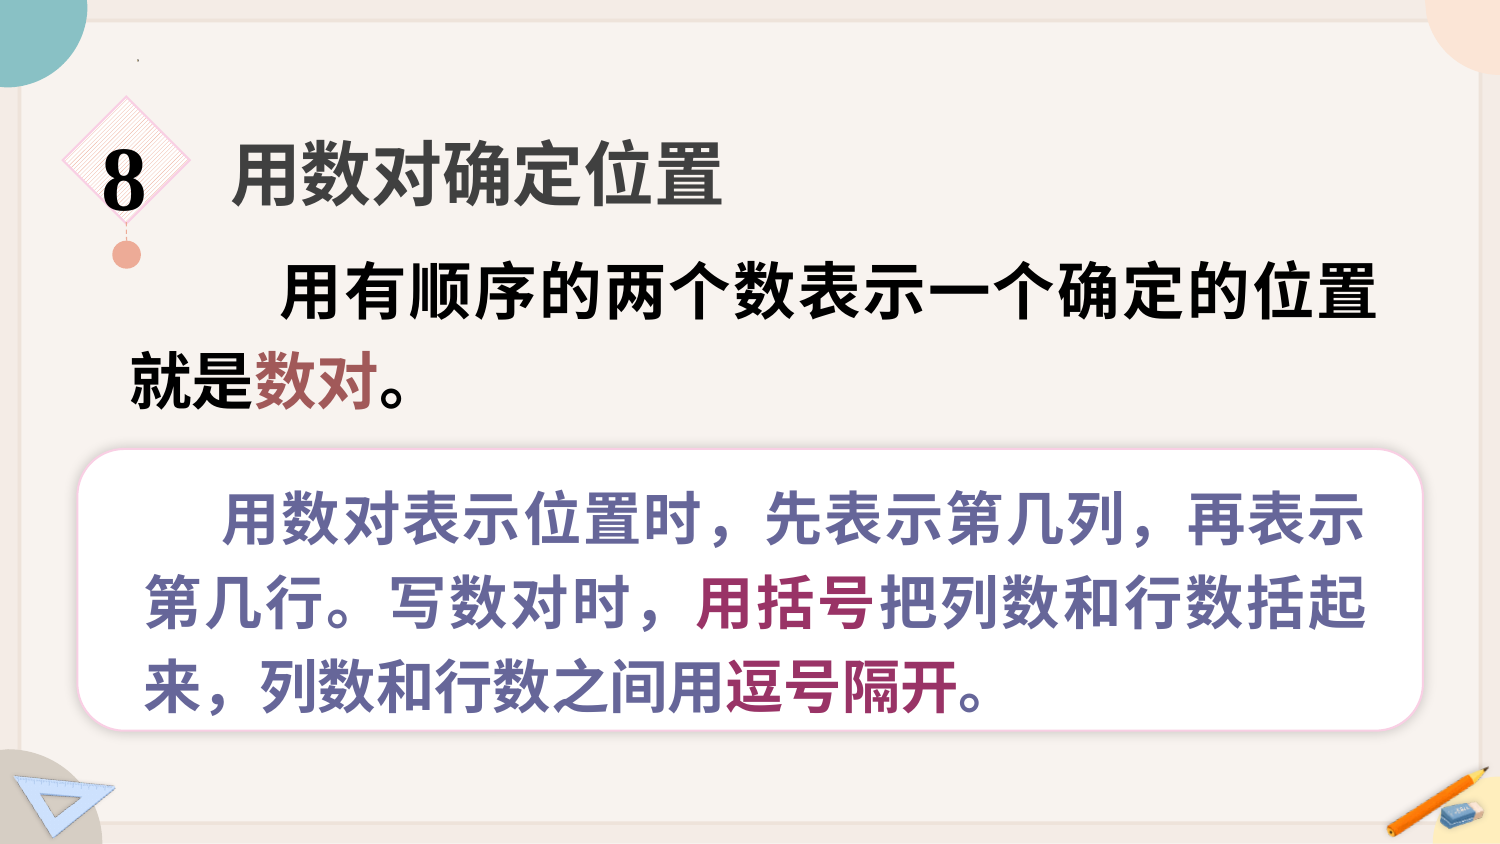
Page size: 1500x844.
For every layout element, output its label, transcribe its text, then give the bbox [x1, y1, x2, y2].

text_box 用数对确定位置 [231, 92, 780, 222]
text_box 用有顺序的两个数表示一个确定的位置就是数对。 [114, 229, 1396, 425]
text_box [64, 72, 231, 269]
picture [1379, 766, 1499, 838]
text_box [77, 448, 1423, 731]
picture [14, 737, 122, 840]
